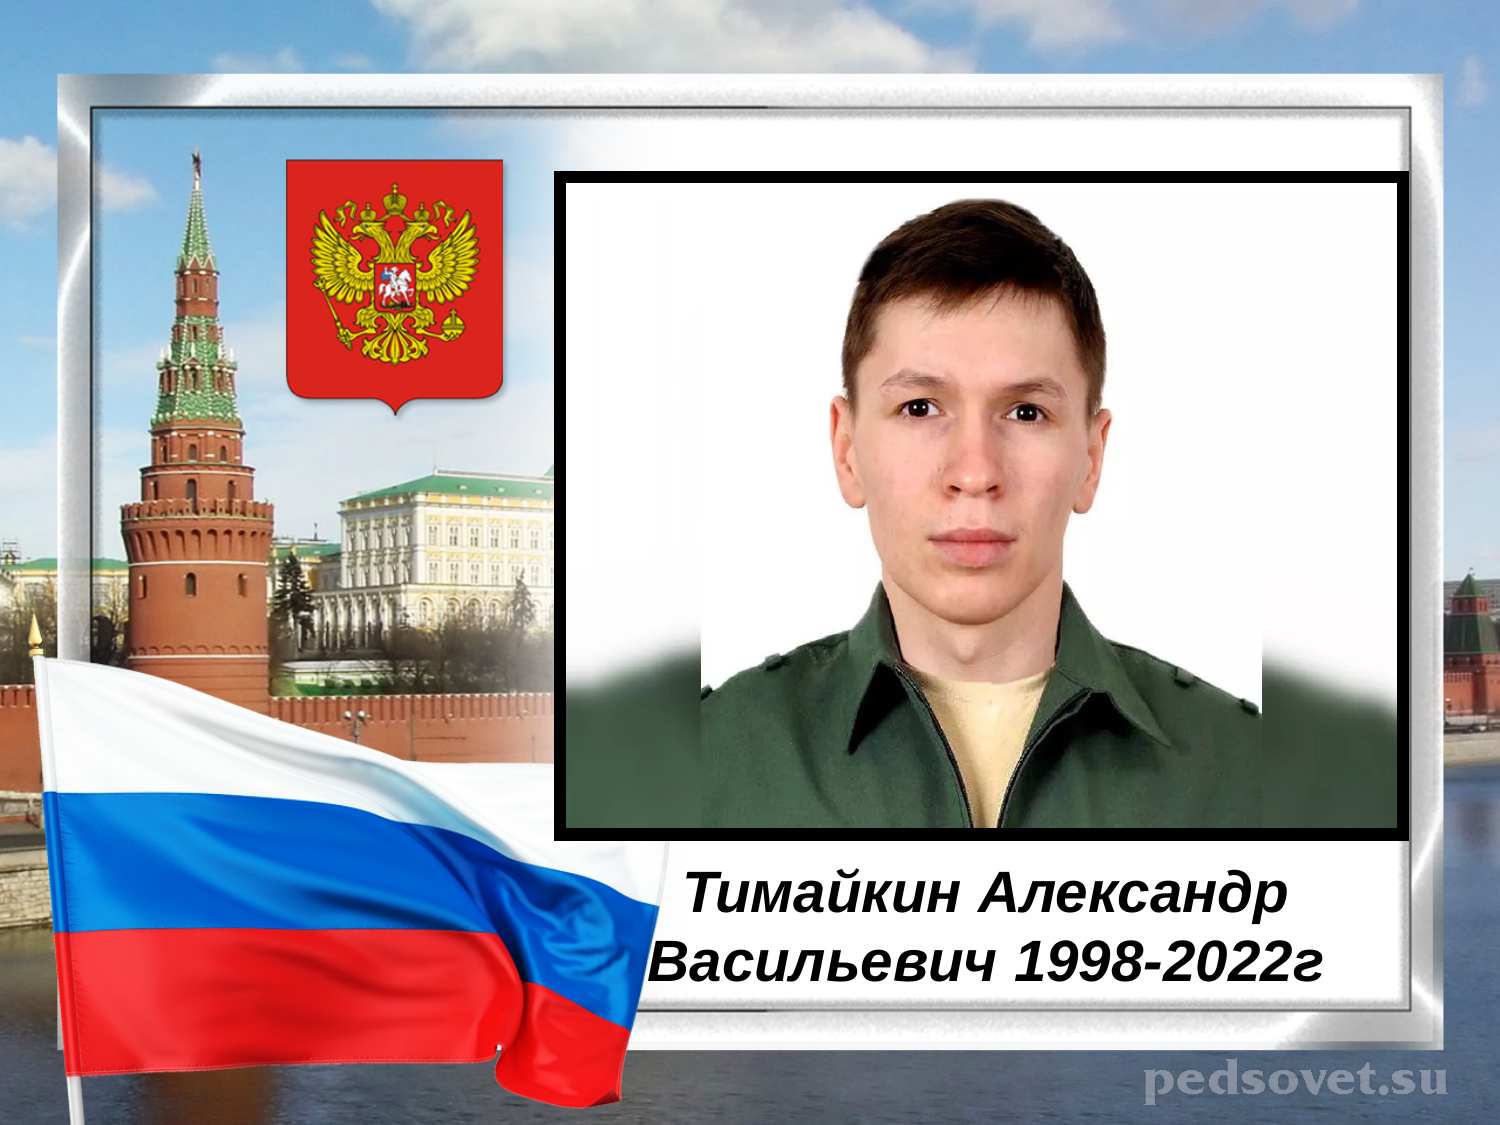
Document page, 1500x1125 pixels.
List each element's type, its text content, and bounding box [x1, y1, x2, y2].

picture [0, 0, 1500, 1125]
title Тимайкин Александр Васильевич 1998-2022г [573, 841, 1399, 1002]
